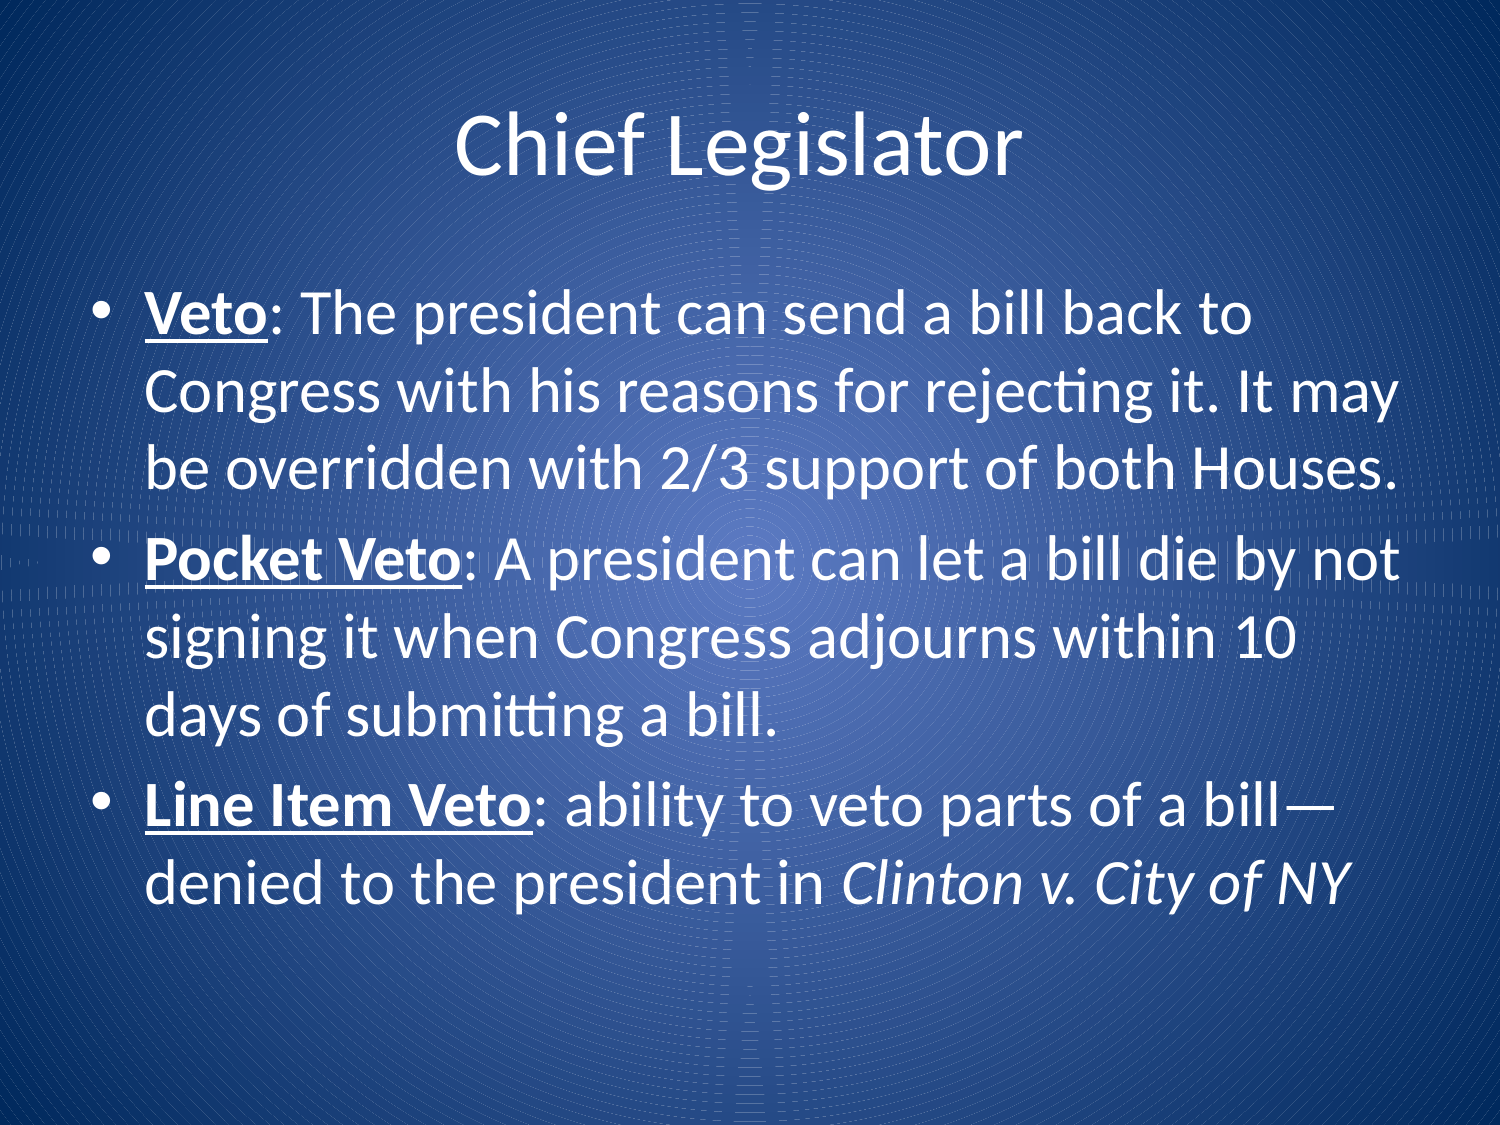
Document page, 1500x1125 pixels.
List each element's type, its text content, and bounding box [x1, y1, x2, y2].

title Chief Legislator [75, 45, 1425, 233]
list Veto: The president can send a bill back to Congress with his reasons for rejecting it. It may be overridden with 2/3 support of both Houses. Pocket Veto: A president can let a bill die by not signing it when Congress adjourns within 10 days of submitting a bill. Line Item Veto: ability to veto parts of a bill—denied to the president in Clinton v. City of NY [75, 262, 1425, 1005]
